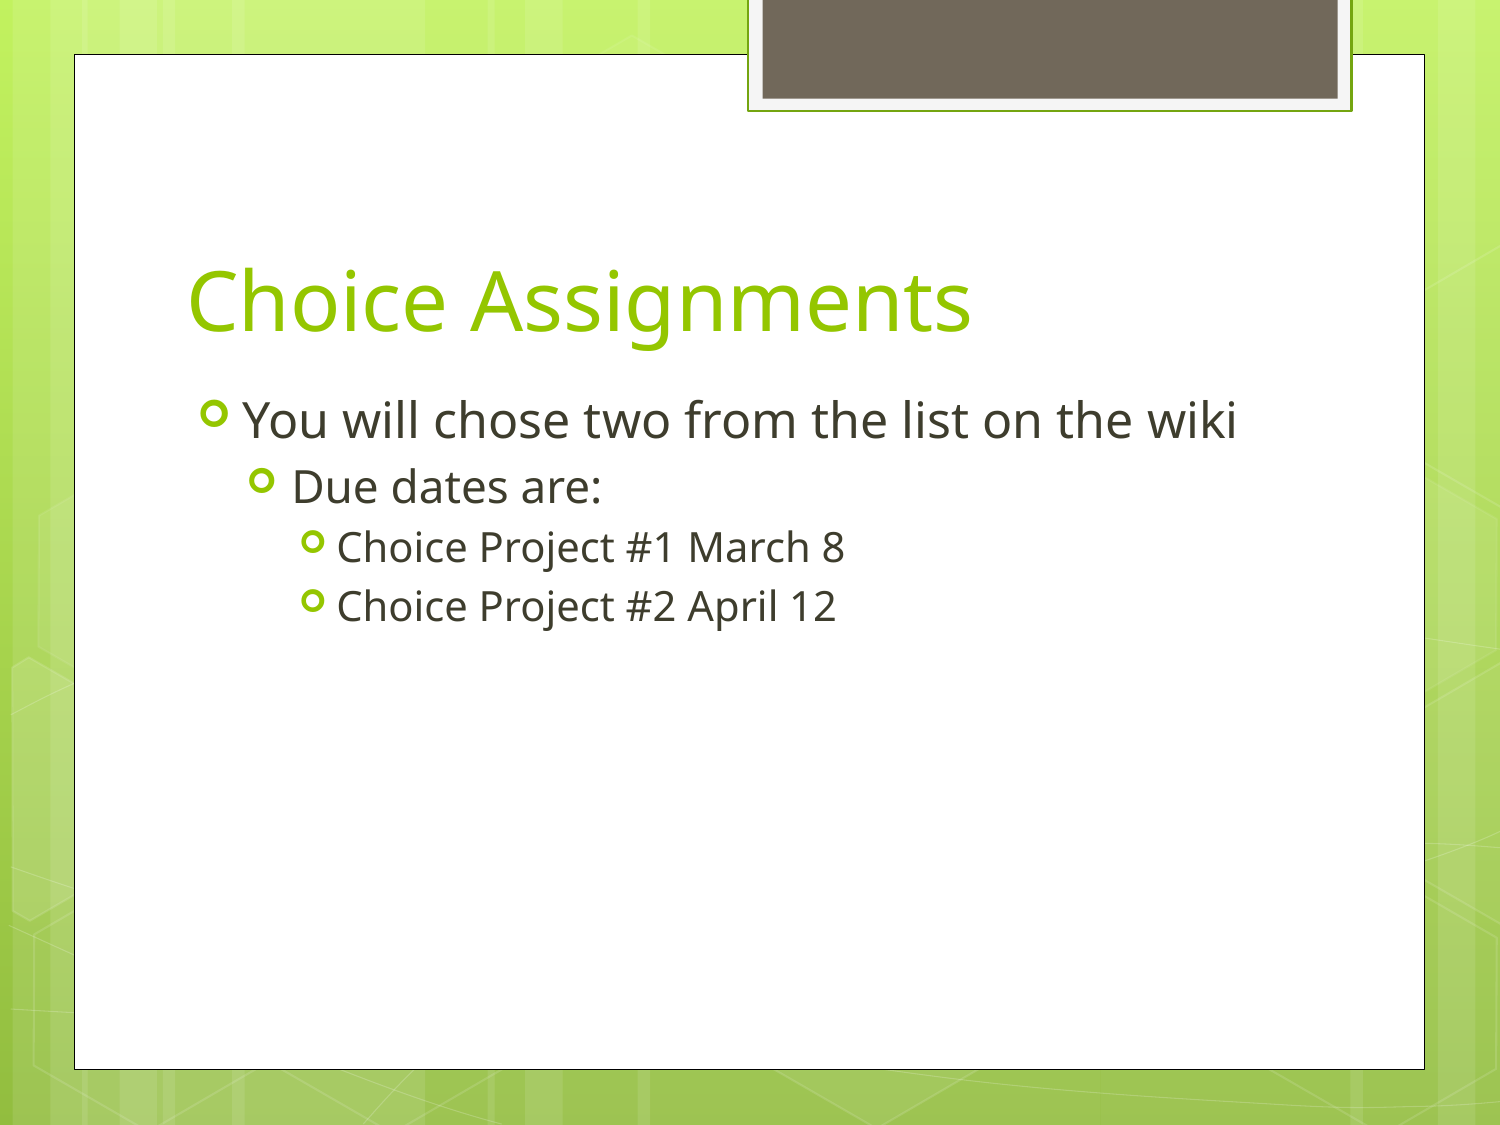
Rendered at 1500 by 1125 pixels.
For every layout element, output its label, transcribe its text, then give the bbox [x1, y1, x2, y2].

title Choice Assignments [171, 168, 1324, 357]
list You will chose two from the list on the wiki Due dates are: Choice Project #1 March 8 Choice Project #2 April 12 [171, 381, 1283, 957]
